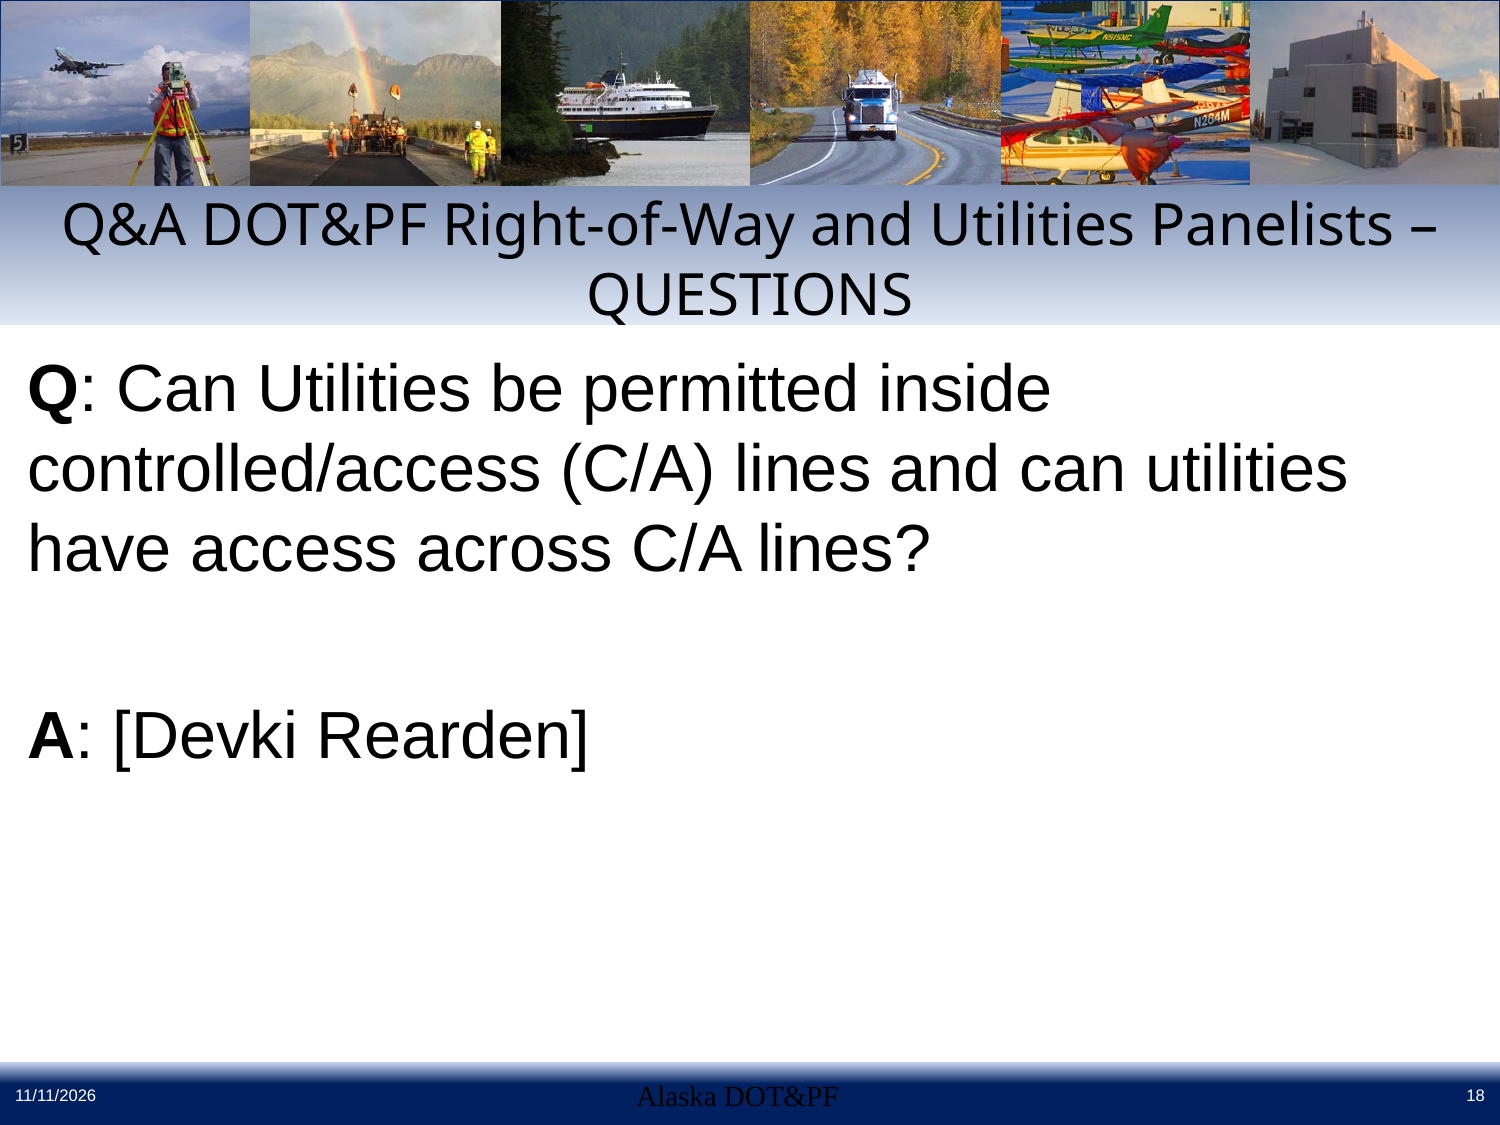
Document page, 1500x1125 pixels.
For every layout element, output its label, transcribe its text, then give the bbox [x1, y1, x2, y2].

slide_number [0, 1065, 350, 1125]
picture [1, 1, 1499, 186]
slide_number 18 [1149, 1065, 1500, 1125]
list Q: Can Utilities be permitted inside controlled/access (C/A) lines and can utilities have access across C/A lines? A: [Devki Rearden] [12, 337, 1488, 1050]
footer Alaska DOT&PF [500, 1065, 975, 1125]
title Q&A DOT&PF Right-of-Way and Utilities Panelists – Questions [0, 189, 1500, 325]
